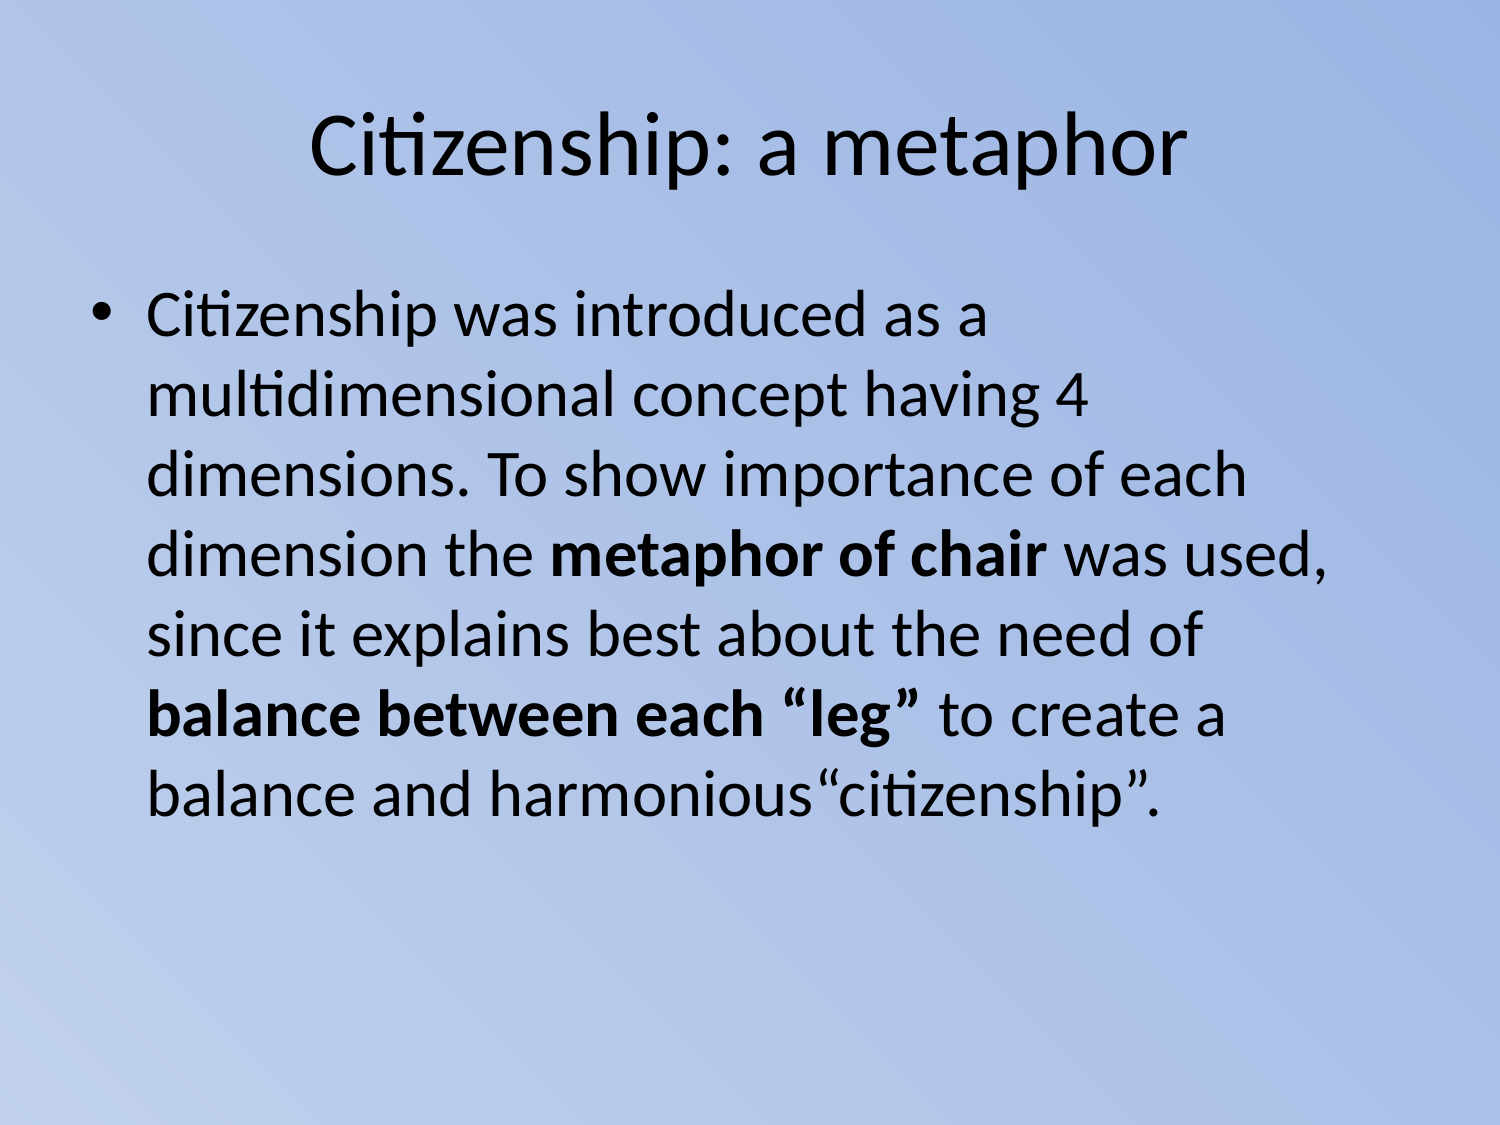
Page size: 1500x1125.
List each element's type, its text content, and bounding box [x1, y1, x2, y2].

title Citizenship: a metaphor [75, 45, 1425, 233]
list Citizenship was introduced as a multidimensional concept having 4 dimensions. To show importance of each dimension the metaphor of chair was used, since it explains best about the need of balance between each “leg” to create a balance and harmonious“citizenship”. [75, 262, 1425, 1005]
